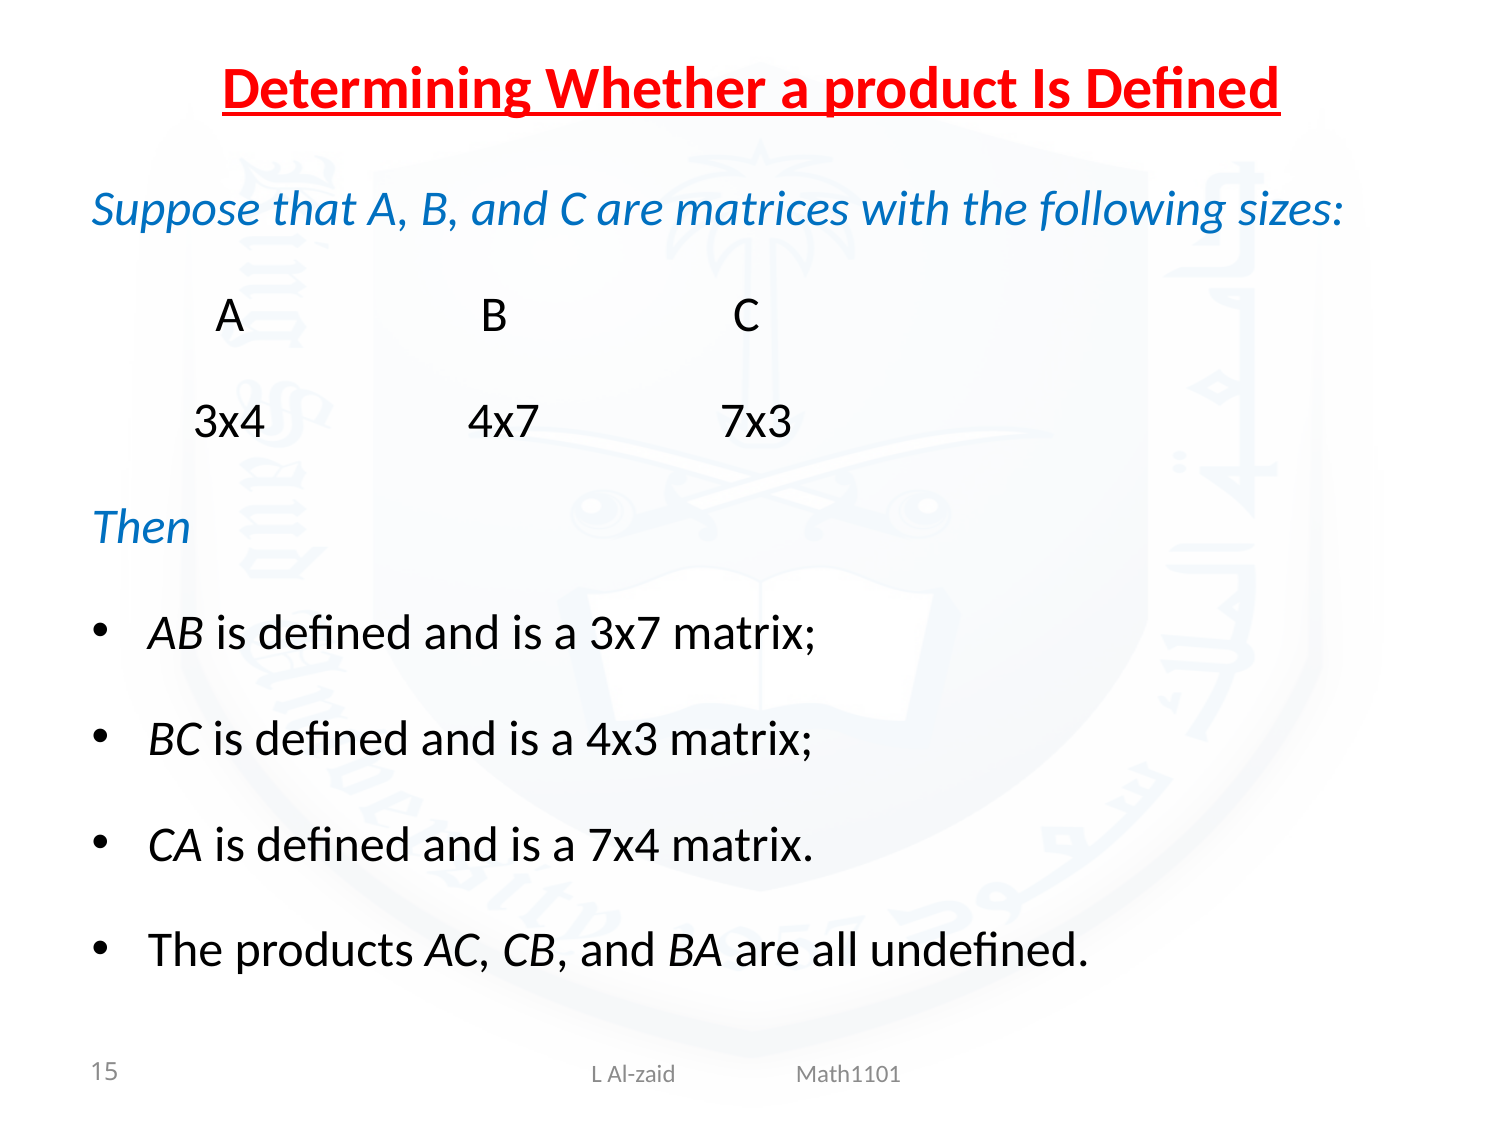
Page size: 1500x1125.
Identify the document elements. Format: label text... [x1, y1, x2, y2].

list Suppose that A, B, and C are matrices with the following sizes: A B C 3x4 4x7 7x3 Then AB is defined and is a 3x7 matrix; BC is defined and is a 4x3 matrix; CA is defined and is a 7x4 matrix. The products AC, CB, and BA are all undefined. [76, 131, 1427, 929]
footer L Al-zaid Math1101 [512, 1042, 988, 1103]
slide_number 15 [75, 1042, 425, 1103]
title Determining Whether a product Is Defined [76, 19, 1427, 131]
